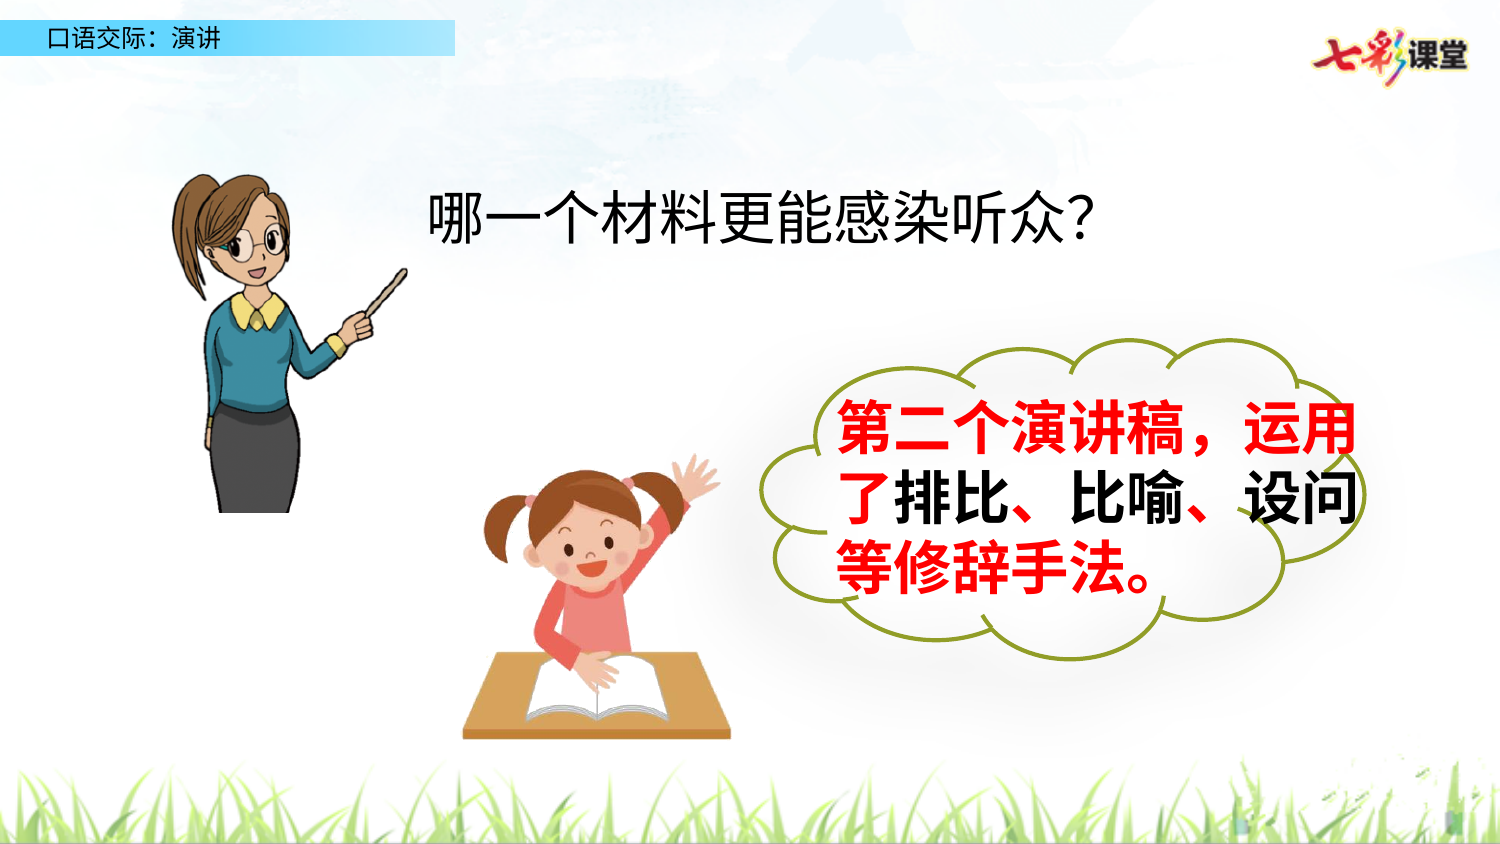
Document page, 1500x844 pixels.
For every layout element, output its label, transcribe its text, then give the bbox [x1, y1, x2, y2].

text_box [761, 338, 1377, 659]
text_box 哪一个材料更能感染听众？ [411, 173, 1141, 259]
picture [0, 0, 1500, 844]
